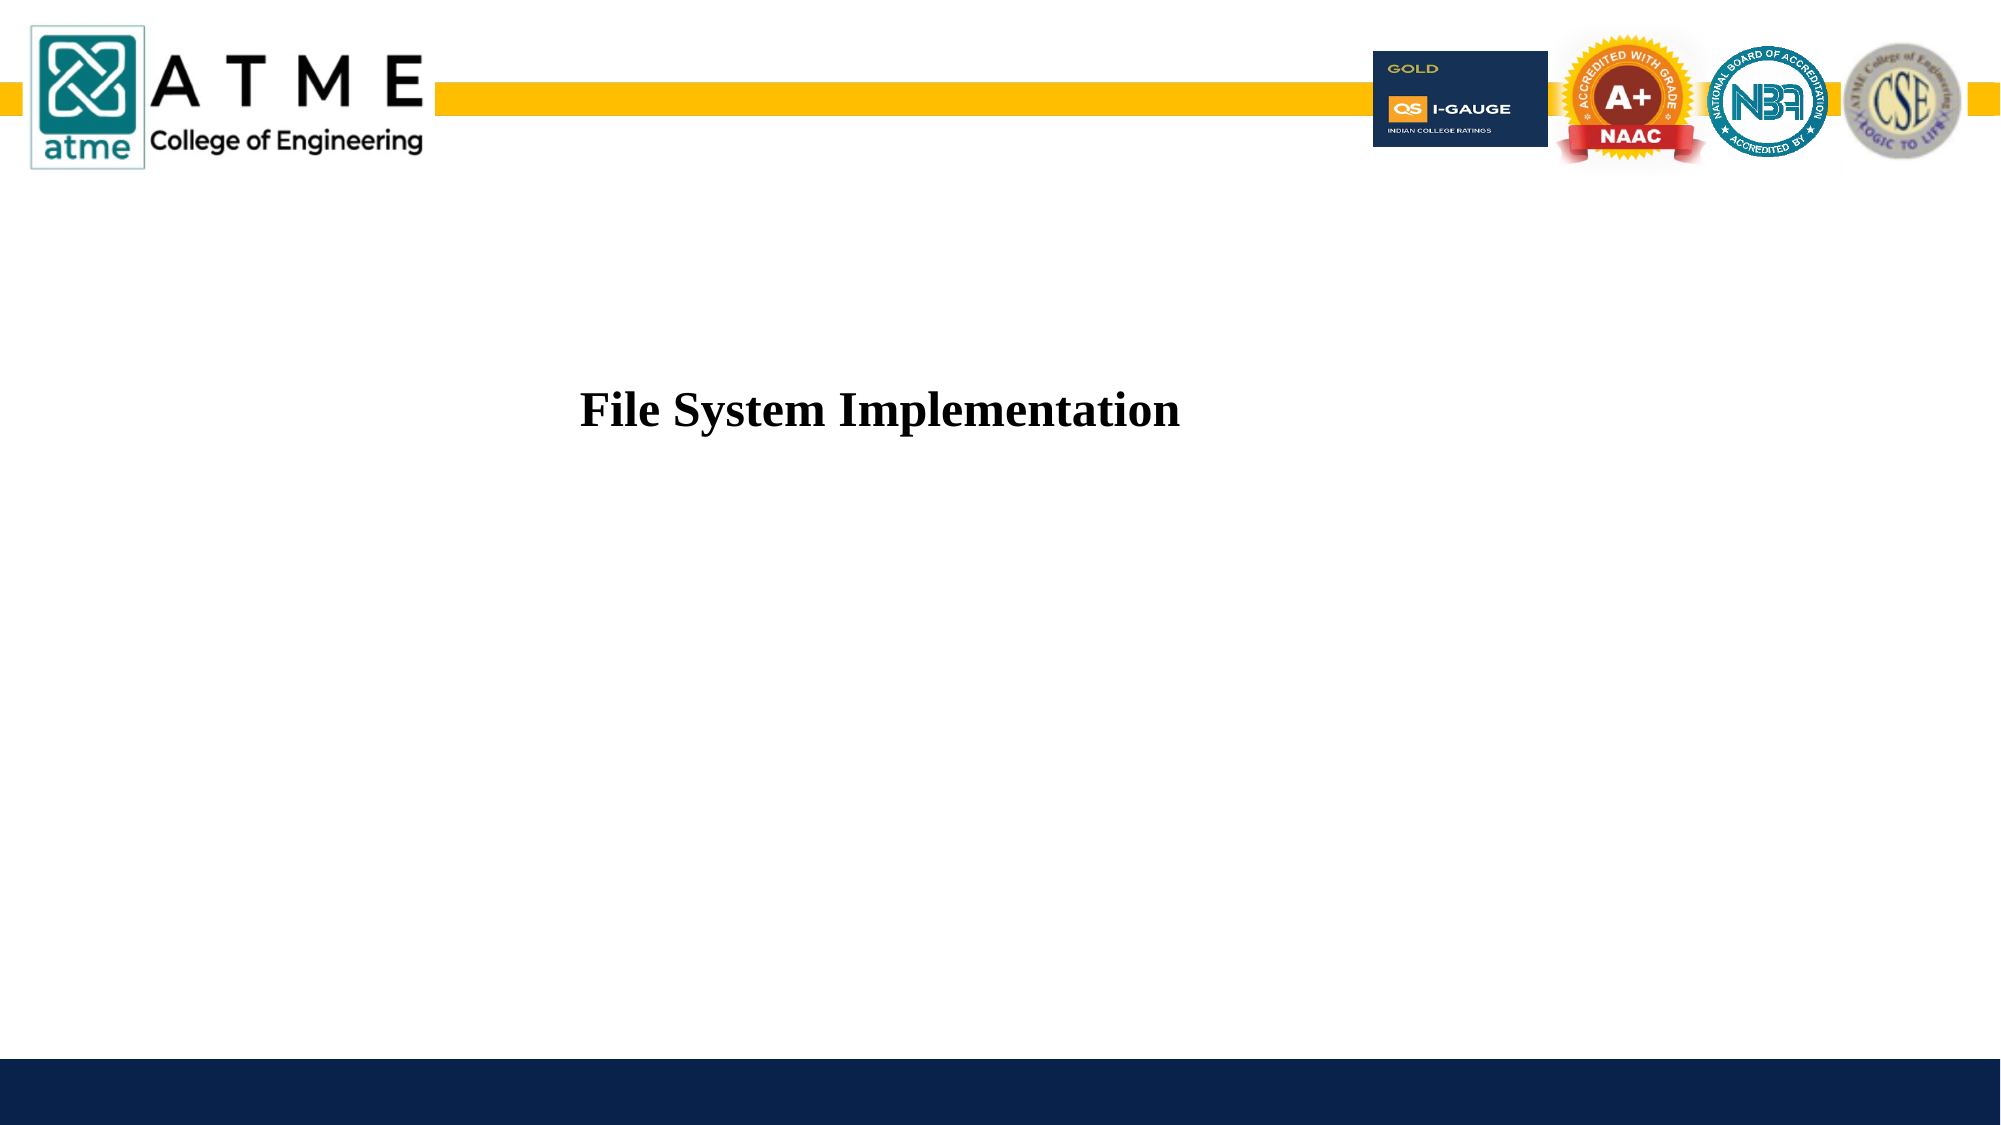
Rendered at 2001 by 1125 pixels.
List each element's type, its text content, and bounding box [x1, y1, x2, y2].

picture [0, 1059, 2001, 1125]
picture [1840, 26, 1968, 176]
picture [1373, 20, 1828, 180]
picture [22, 15, 435, 178]
title File System Implementation [565, 368, 1841, 718]
